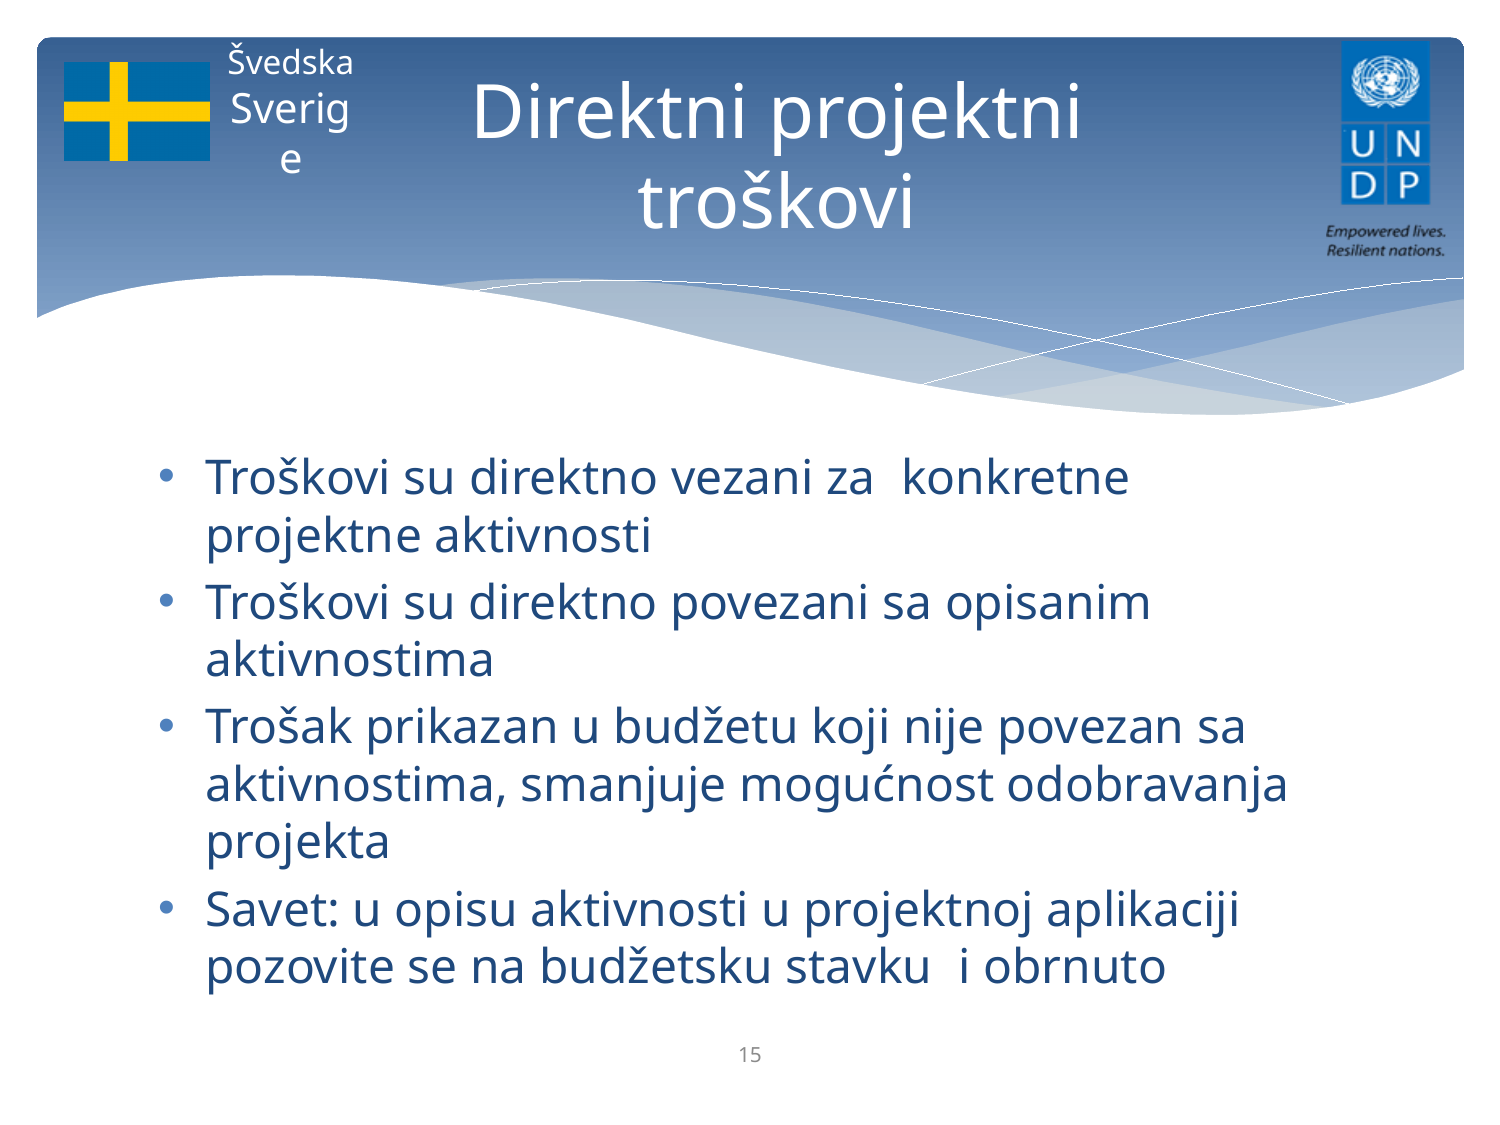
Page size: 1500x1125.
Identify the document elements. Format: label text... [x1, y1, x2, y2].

picture [1326, 41, 1449, 281]
slide_number 15 [654, 1025, 846, 1086]
title Direktni projektni troškovi [1453, 51, 1463, 257]
text_box Švedska Sverige [210, 61, 378, 162]
title Direktni projektni troškovi [112, 51, 1320, 257]
list Troškovi su direktno vezani za konkretne projektne aktivnosti Troškovi su direktno povezani sa opisanim aktivnostima Trošak prikazan u budžetu koji nije povezan sa aktivnostima, smanjuje mogućnost odobravanja projekta Savet: u opisu aktivnosti u projektnoj aplikaciji pozovite se na budžetsku stavku i obrnuto [143, 438, 1359, 1005]
picture [64, 62, 210, 162]
